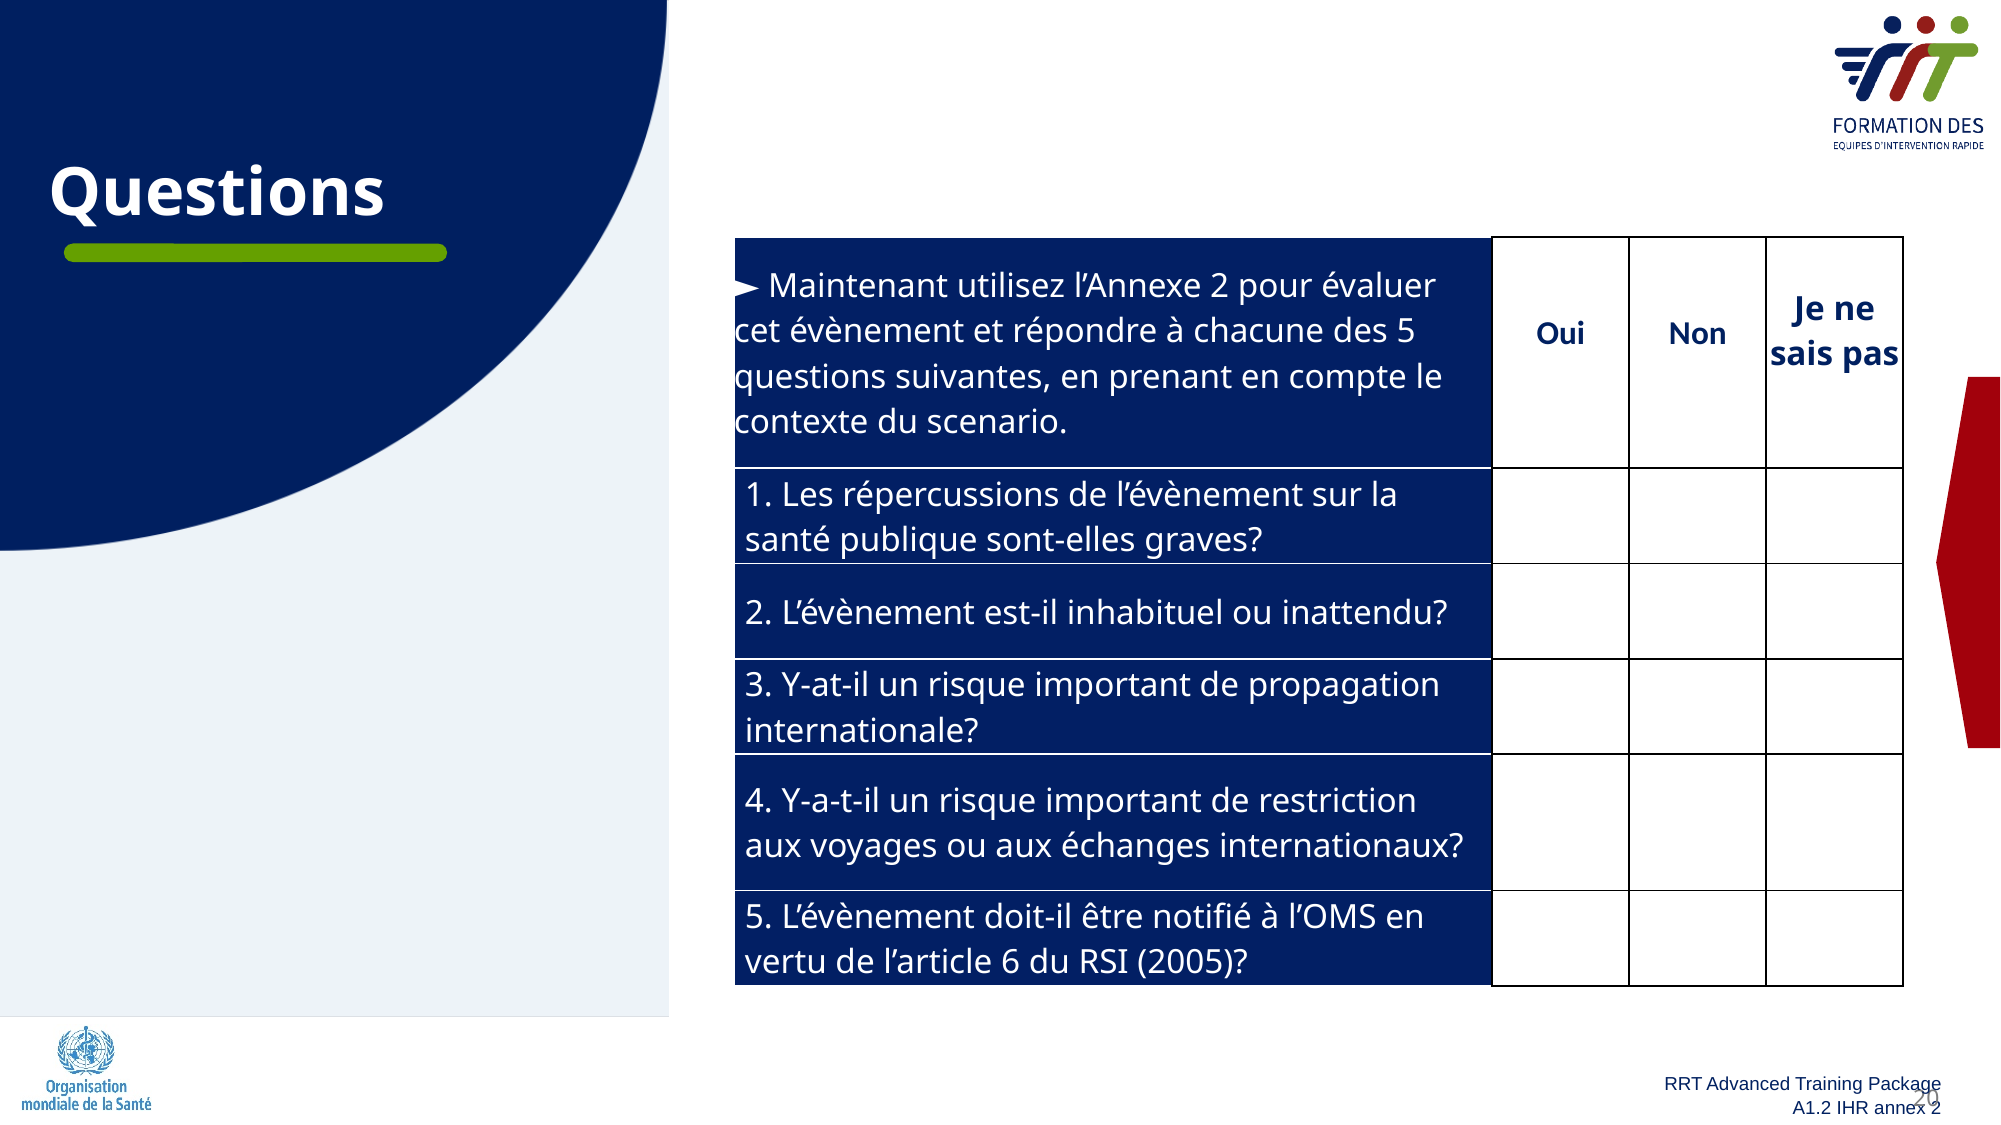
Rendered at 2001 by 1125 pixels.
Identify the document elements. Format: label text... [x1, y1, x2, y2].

table_header Non [1630, 238, 1765, 467]
table_cell 4. Y-a-t-il un risque important de restriction aux voyages ou aux échanges internationaux? [735, 755, 1491, 890]
table_cell [1493, 564, 1628, 658]
table_cell [1630, 755, 1765, 890]
table_cell [1767, 660, 1902, 753]
table_cell [1493, 660, 1628, 753]
table_cell [1630, 660, 1765, 753]
table_header Je ne sais pas [1767, 238, 1902, 467]
picture [20, 1024, 152, 1111]
table_cell [1630, 891, 1765, 985]
table_cell [1493, 755, 1628, 890]
table_cell [1493, 891, 1628, 985]
table_cell [1630, 469, 1765, 563]
picture [0, 0, 669, 1018]
table_cell [1767, 564, 1902, 658]
table_cell 2. L’évènement est-il inhabituel ou inattendu? [735, 564, 1491, 658]
table_cell [1630, 564, 1765, 658]
picture [1833, 15, 1984, 151]
text_box Questions [40, 140, 394, 236]
table_cell 1. Les répercussions de l’évènement sur la santé publique sont-elles graves? [735, 469, 1491, 563]
table_header ► Maintenant utilisez l’Annexe 2 pour évaluer cet évènement et répondre à chacune des 5 questions suivantes, en prenant en compte le contexte du scenario. [735, 238, 1491, 467]
table_cell [1767, 469, 1902, 563]
table_cell [1767, 755, 1902, 890]
table_cell [1493, 469, 1628, 563]
table_cell [1767, 891, 1902, 985]
table_cell 5. L’évènement doit-il être notifié à l’OMS en vertu de l’article 6 du RSI (2005)? [735, 891, 1491, 985]
table_cell 3. Y-at-il un risque important de propagation internationale? [735, 660, 1491, 753]
table_header Oui [1493, 238, 1628, 467]
